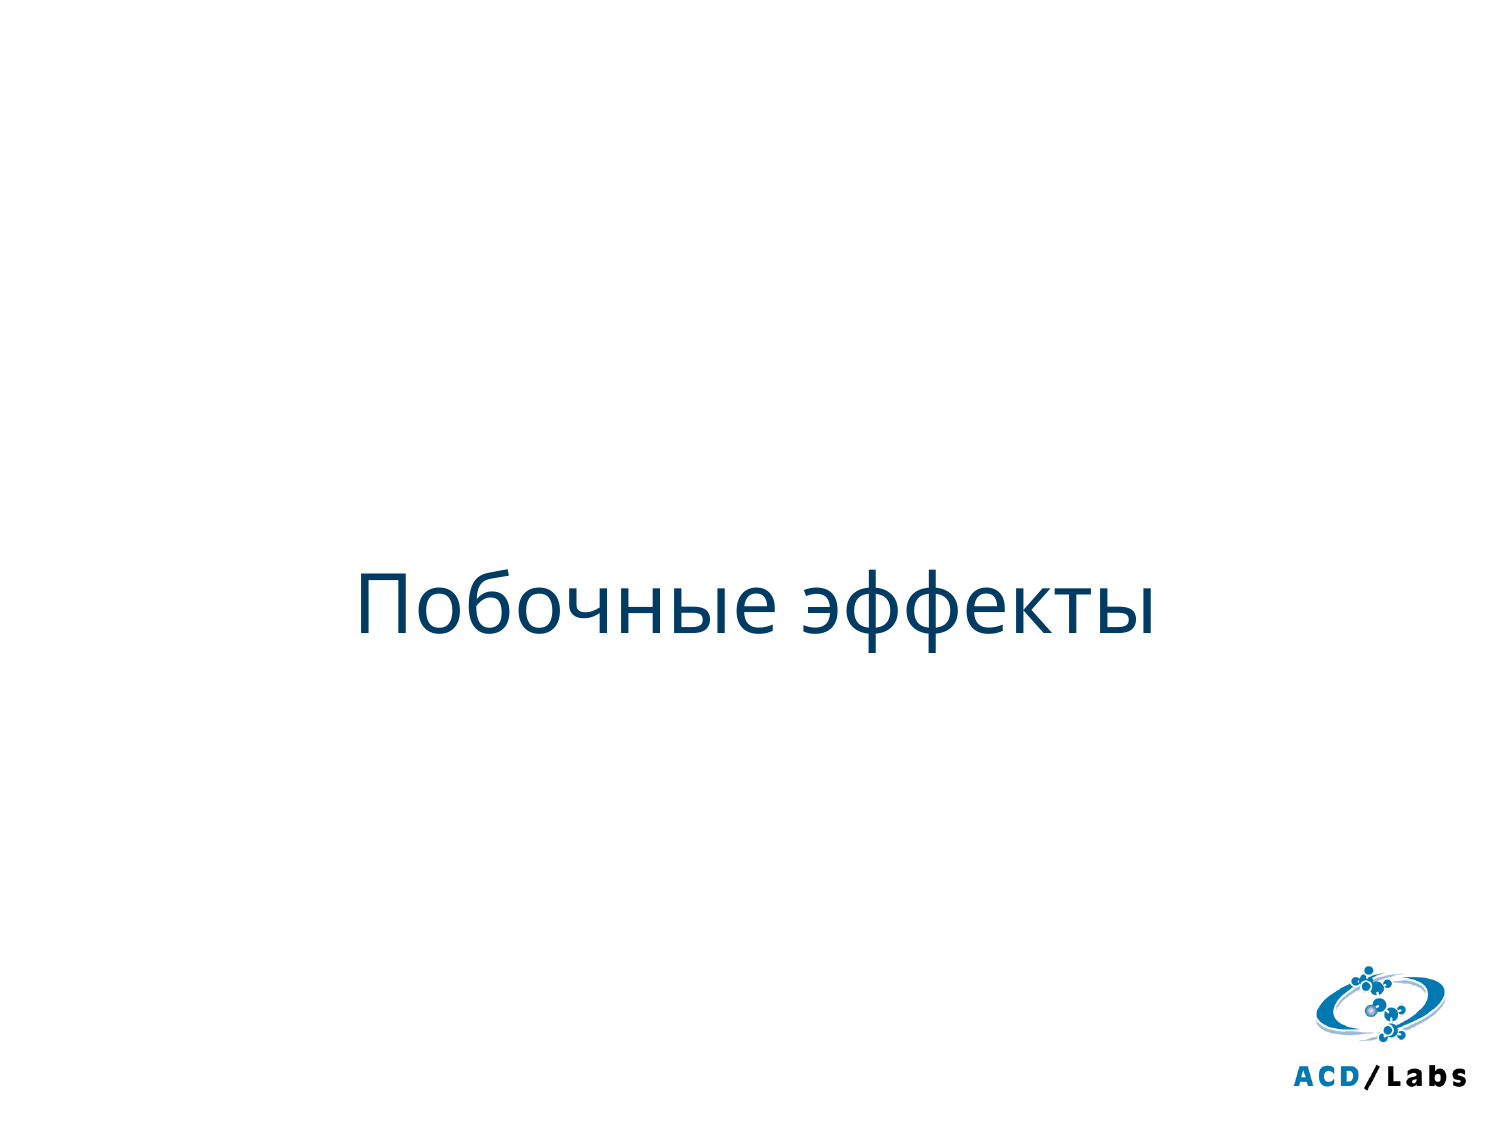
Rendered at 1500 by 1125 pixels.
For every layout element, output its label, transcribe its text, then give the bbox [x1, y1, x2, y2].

list Побочные эффекты [118, 476, 1394, 724]
picture [1293, 964, 1471, 1101]
